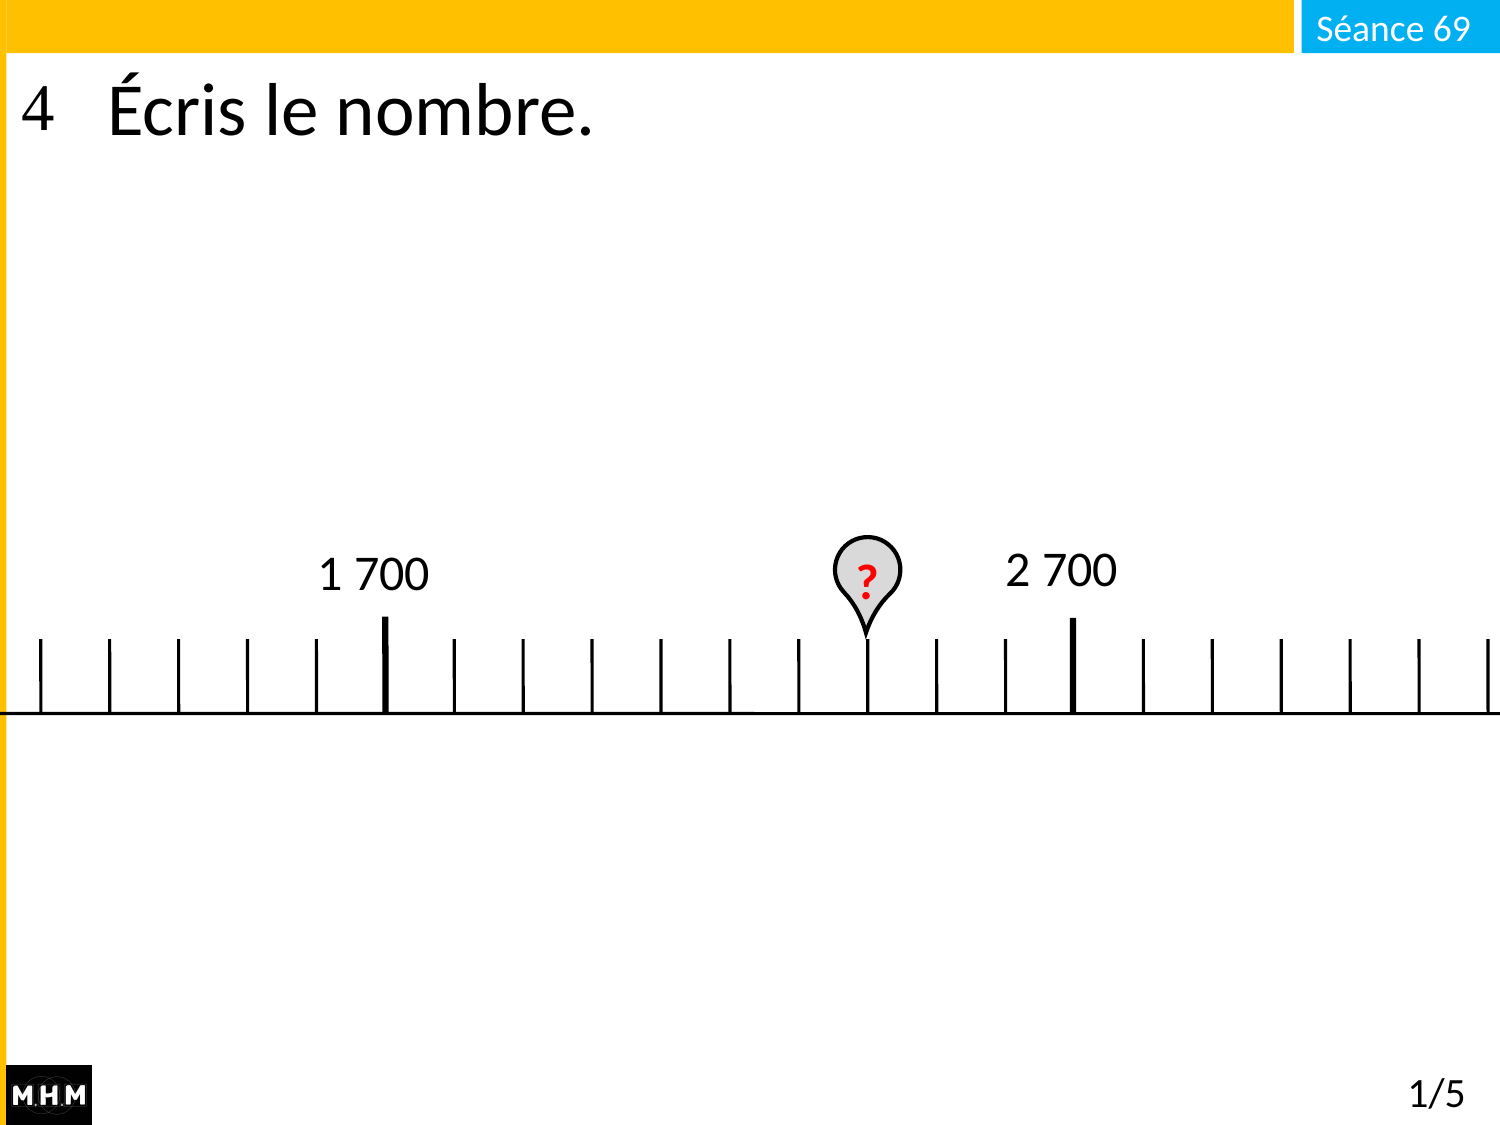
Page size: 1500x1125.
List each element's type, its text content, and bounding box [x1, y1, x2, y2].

text_box ? [840, 542, 914, 614]
list 1/5 [1373, 1064, 1500, 1125]
picture [6, 1065, 92, 1125]
title Écris le nombre. [92, 29, 1387, 192]
text_box 2 700 [991, 529, 1144, 604]
text_box 1 700 [303, 533, 468, 609]
text_box [846, 534, 889, 542]
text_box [0, 616, 1500, 715]
text_box [832, 548, 840, 591]
